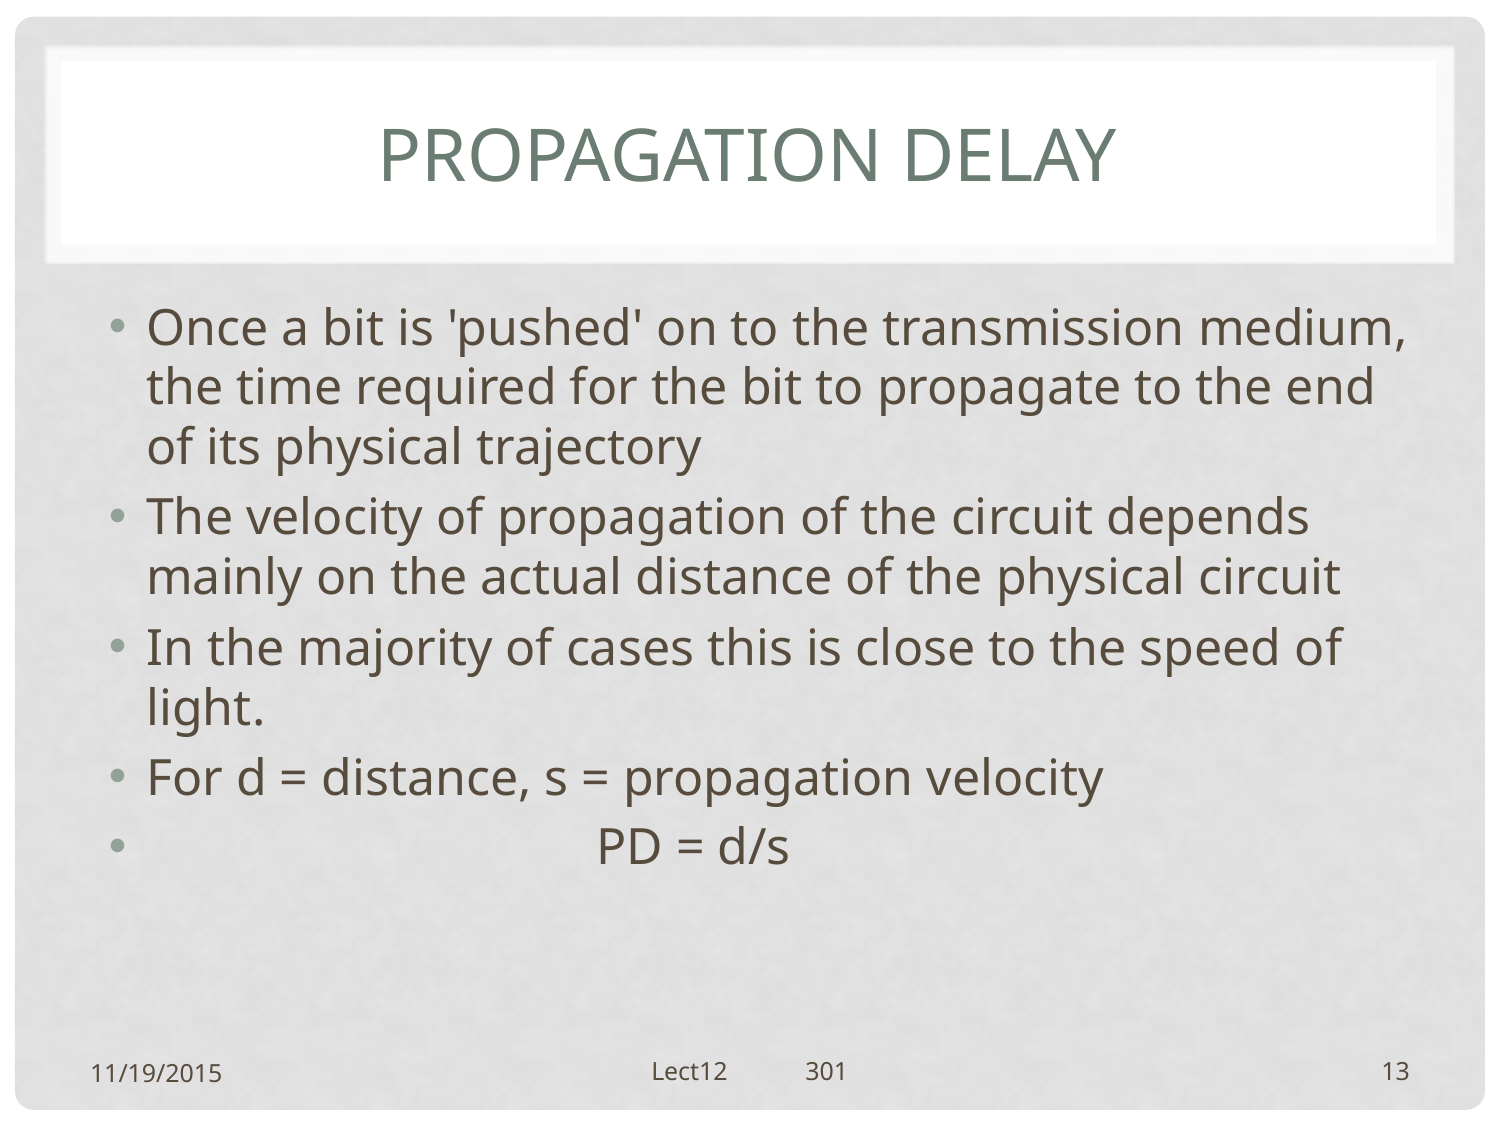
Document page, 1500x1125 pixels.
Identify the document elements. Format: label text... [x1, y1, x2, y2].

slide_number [75, 1042, 425, 1103]
footer Lect12 301 [512, 1042, 988, 1103]
slide_number 13 [1074, 1042, 1425, 1103]
list Once a bit is 'pushed' on to the transmission medium, the time required for the bit to propagate to the end of its physical trajectory The velocity of propagation of the circuit depends mainly on the actual distance of the physical circuit In the majority of cases this is close to the speed of light. For d = distance, s = propagation velocity PD = d/s [75, 287, 1425, 1005]
title Propagation Delay [69, 66, 1425, 238]
